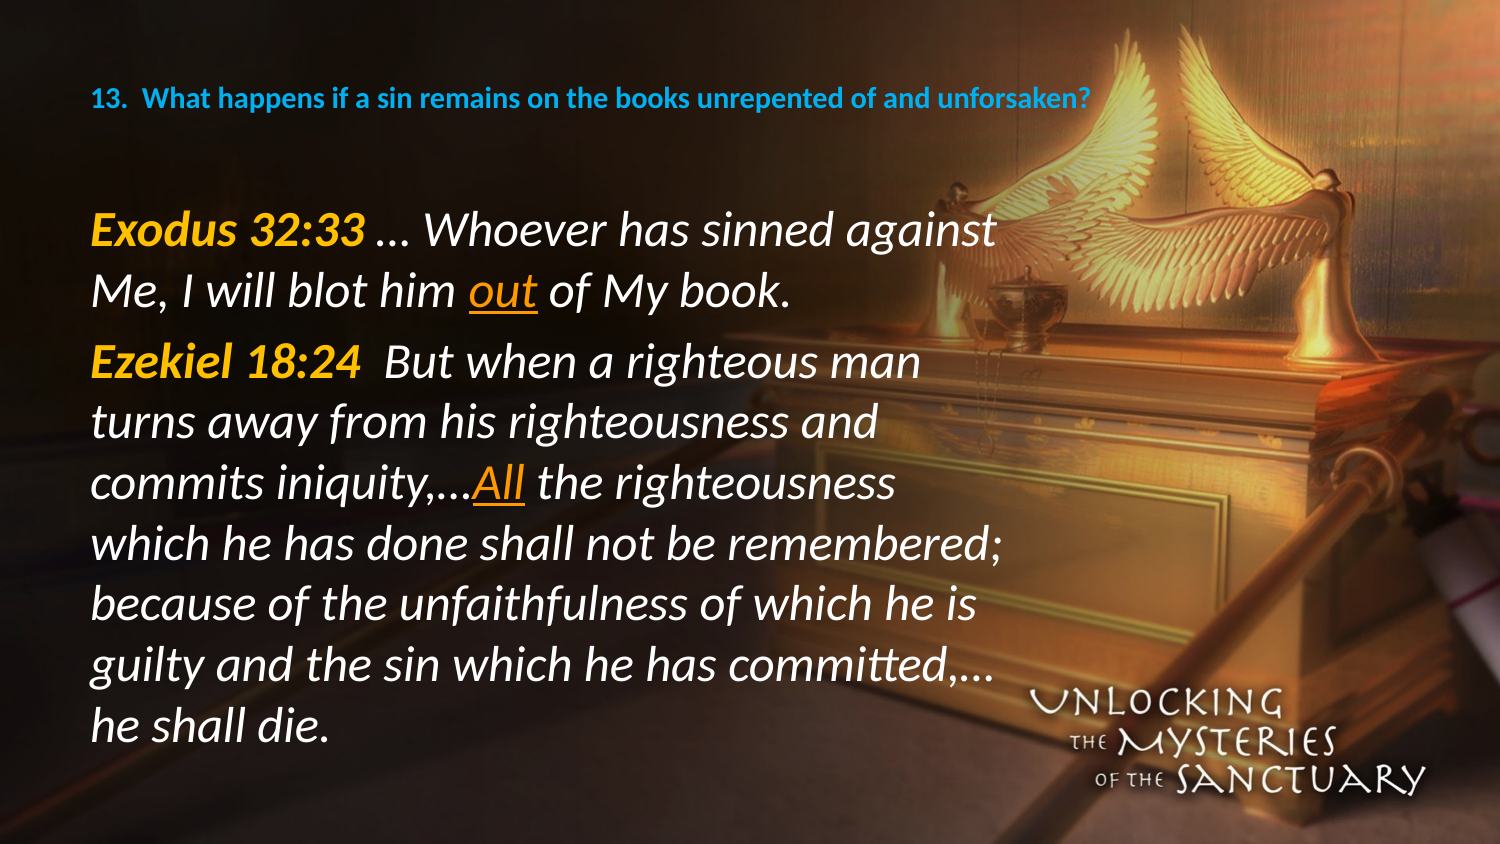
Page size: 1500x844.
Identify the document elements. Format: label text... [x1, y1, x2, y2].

title 13. What happens if a sin remains on the books unrepented of and unforsaken? [75, 33, 1425, 175]
list Exodus 32:33 … Whoever has sinned against Me, I will blot him out of My book. Ezekiel 18:24 But when a righteous man turns away from his righteousness and commits iniquity,…All the righteousness which he has done shall not be remembered; because of the unfaithfulness of which he is guilty and the sin which he has committed,…he shall die. [75, 188, 1021, 844]
picture [0, 0, 1500, 844]
